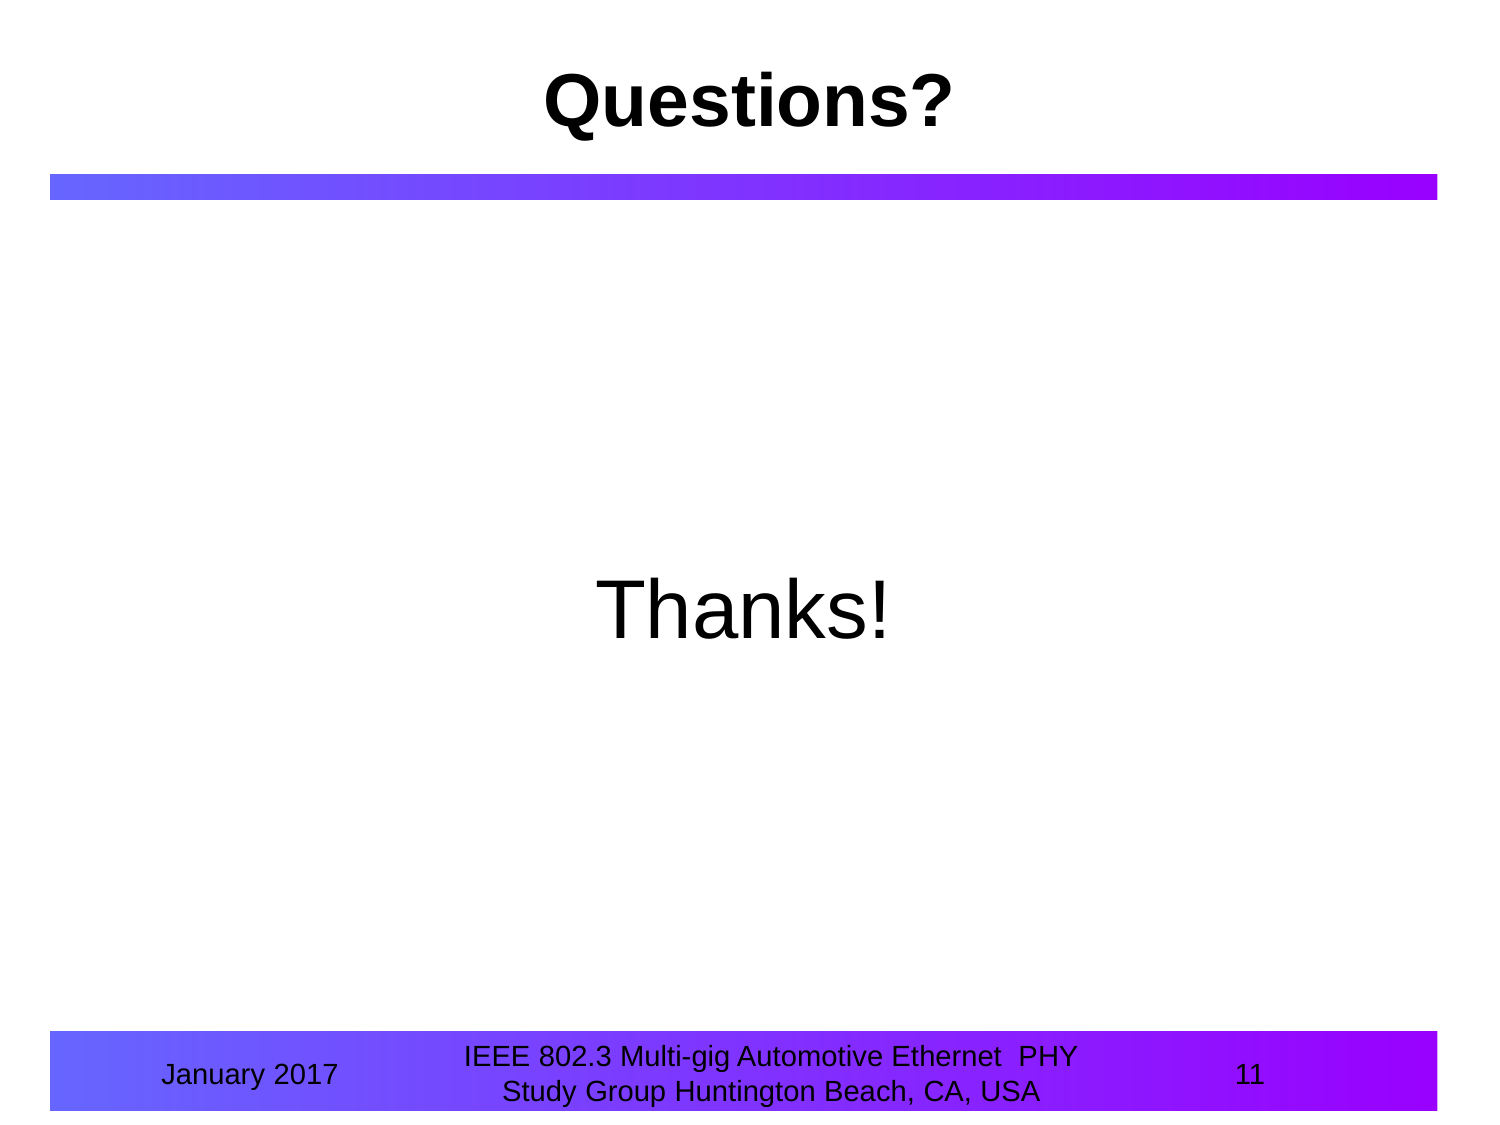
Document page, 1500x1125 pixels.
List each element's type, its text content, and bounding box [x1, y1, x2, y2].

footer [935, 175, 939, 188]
footer IEEE 802.3 Multi-gig Automotive Ethernet PHY Study Group Huntington Beach, CA, USA [416, 1042, 1074, 1103]
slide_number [75, 1042, 416, 1103]
slide_number 11 [1074, 1042, 1425, 1103]
list Thanks! [50, 188, 1437, 969]
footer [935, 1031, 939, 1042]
title Questions? [75, 25, 1425, 168]
